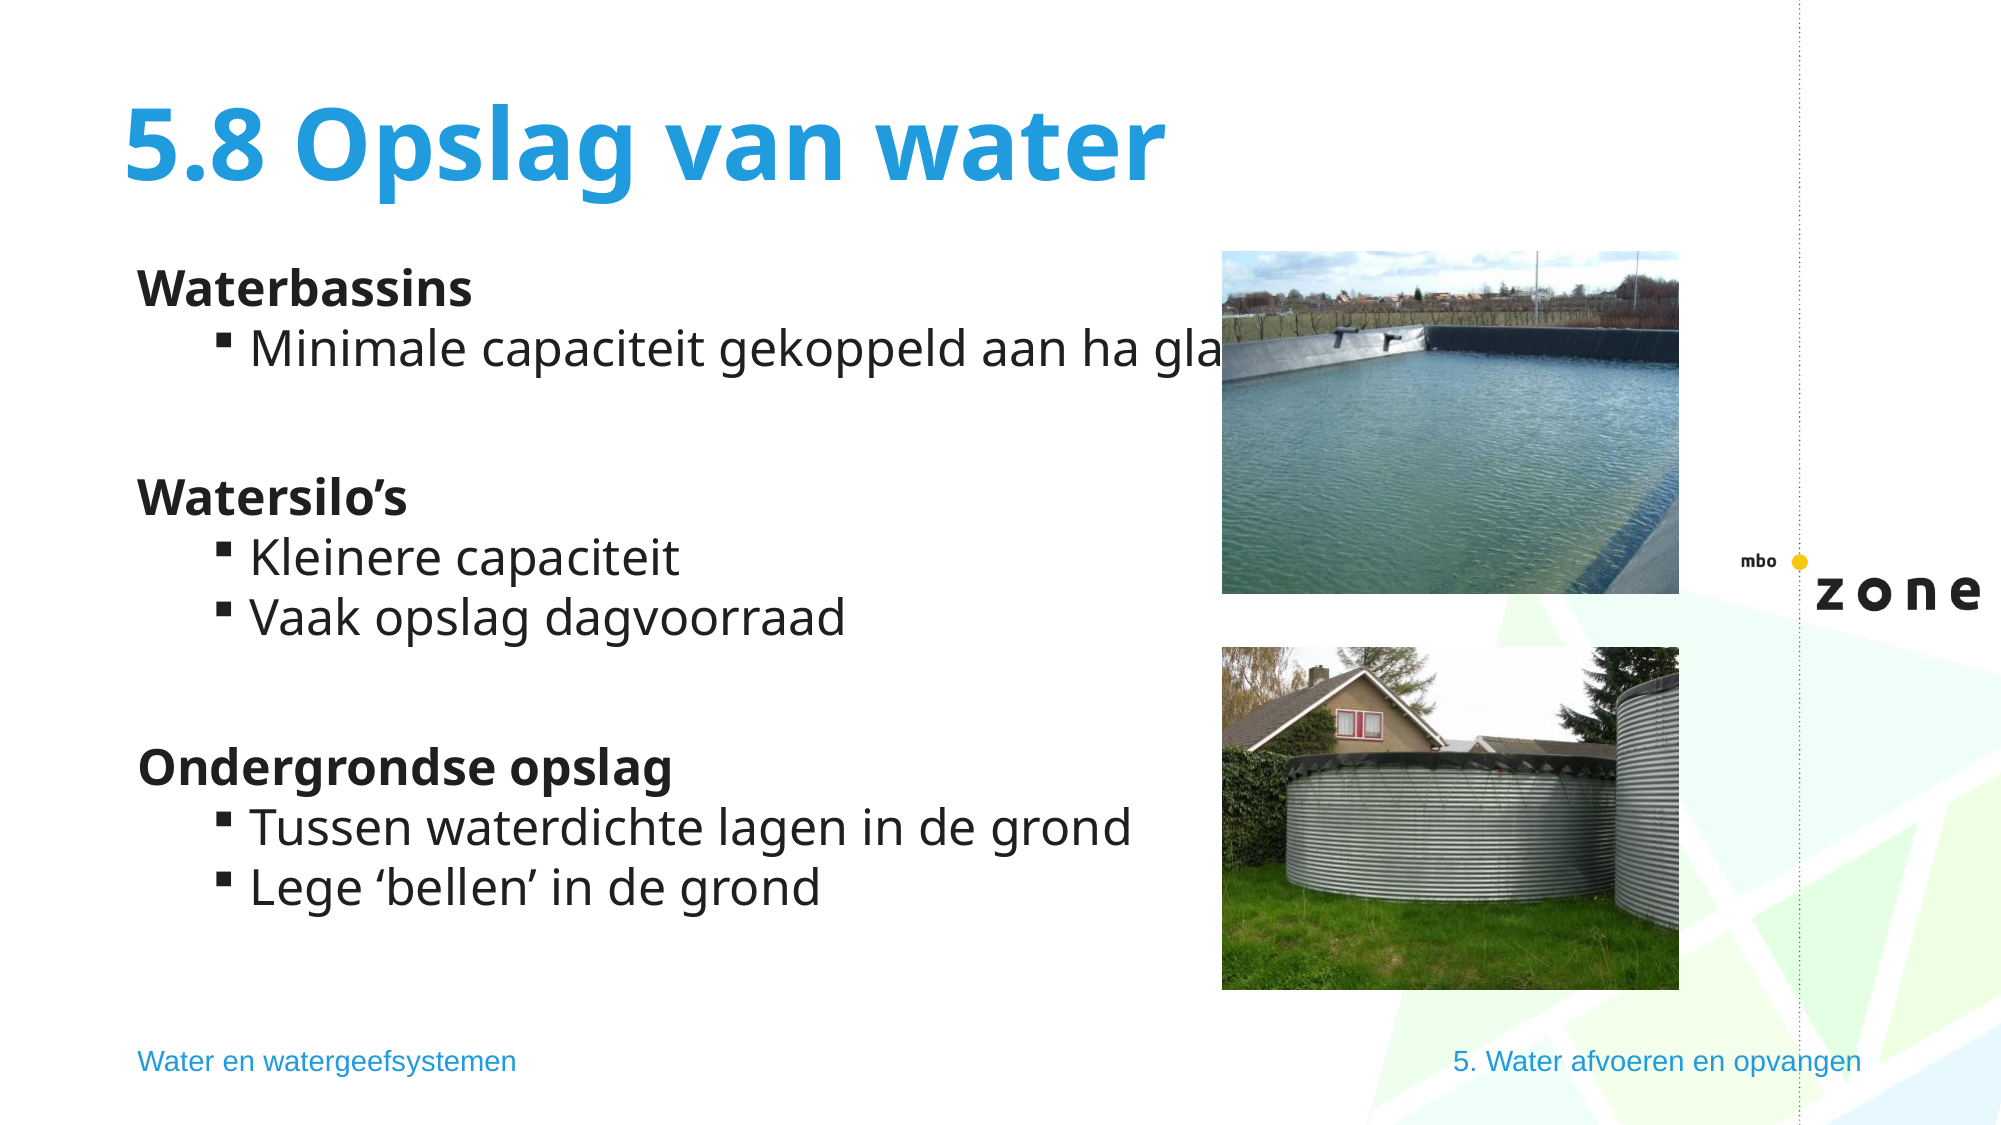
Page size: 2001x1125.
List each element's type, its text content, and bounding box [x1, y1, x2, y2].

list 5. Water afvoeren en opvangen [1334, 1042, 1863, 1103]
picture [1222, 0, 2001, 1125]
list Waterbassins Minimale capaciteit gekoppeld aan ha glas Watersilo’s Kleinere capaciteit Vaak opslag dagvoorraad Ondergrondse opslag Tussen waterdichte lagen in de grond Lege ‘bellen’ in de grond [137, 256, 1408, 971]
title 5.8 Opslag van water [124, 94, 1607, 272]
list Water en watergeefsystemen [137, 1042, 639, 1103]
